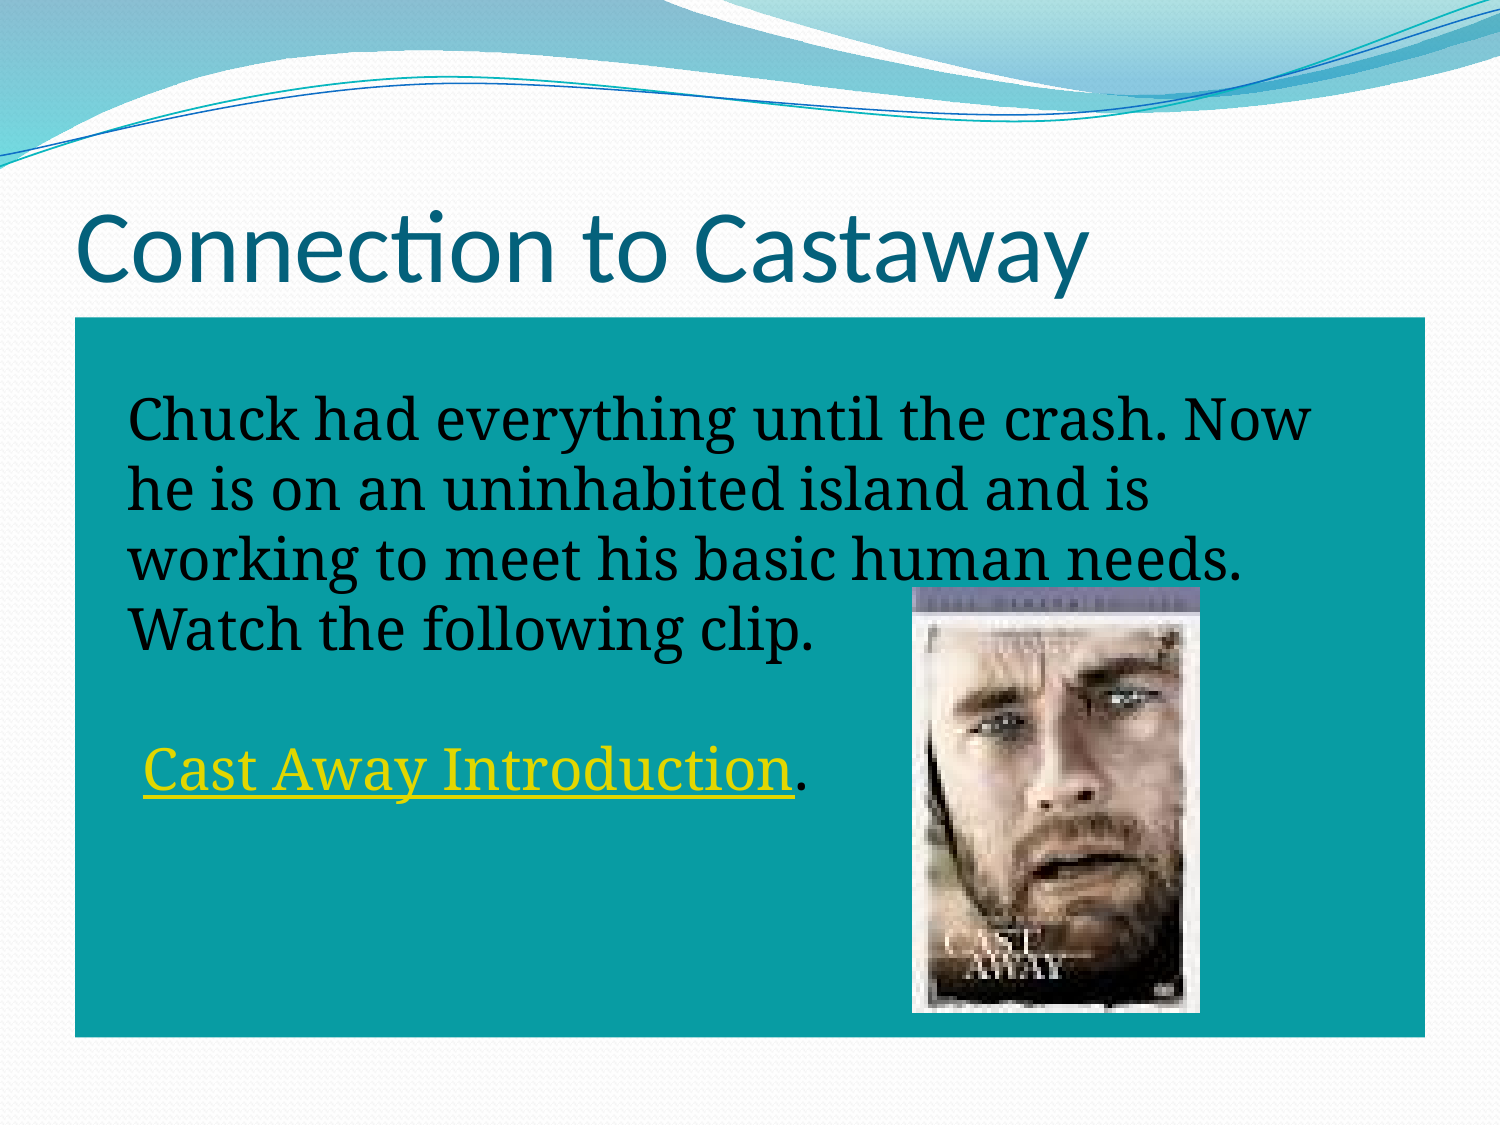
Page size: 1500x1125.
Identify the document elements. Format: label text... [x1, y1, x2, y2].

title Connection to Castaway [75, 115, 1425, 303]
text_box Chuck had everything until the crash. Now he is on an uninhabited island and is working to meet his basic human needs. Watch the following clip. Cast Away Introduction. [112, 374, 1388, 1029]
list [75, 317, 1425, 1038]
picture [912, 587, 1201, 1013]
